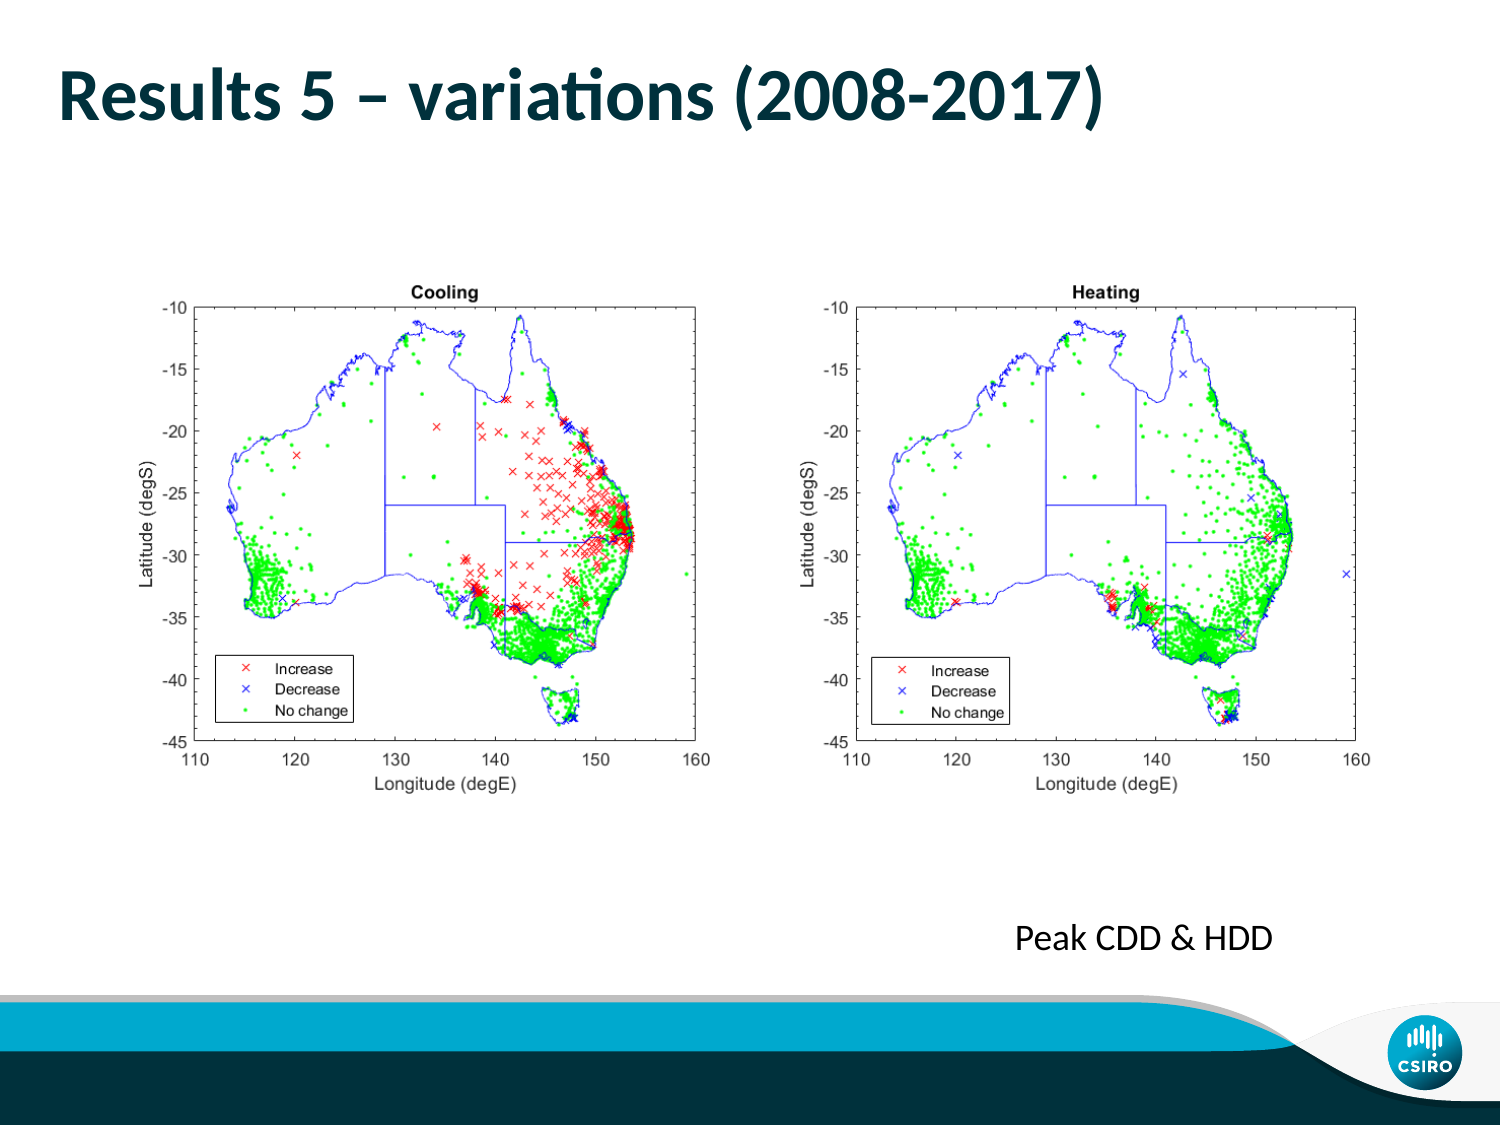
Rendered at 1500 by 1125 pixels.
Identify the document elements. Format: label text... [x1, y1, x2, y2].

title Results 5 – variations (2008-2017) [58, 45, 1447, 185]
text_box Peak CDD & HDD [1000, 905, 1289, 965]
picture [0, 266, 1500, 800]
